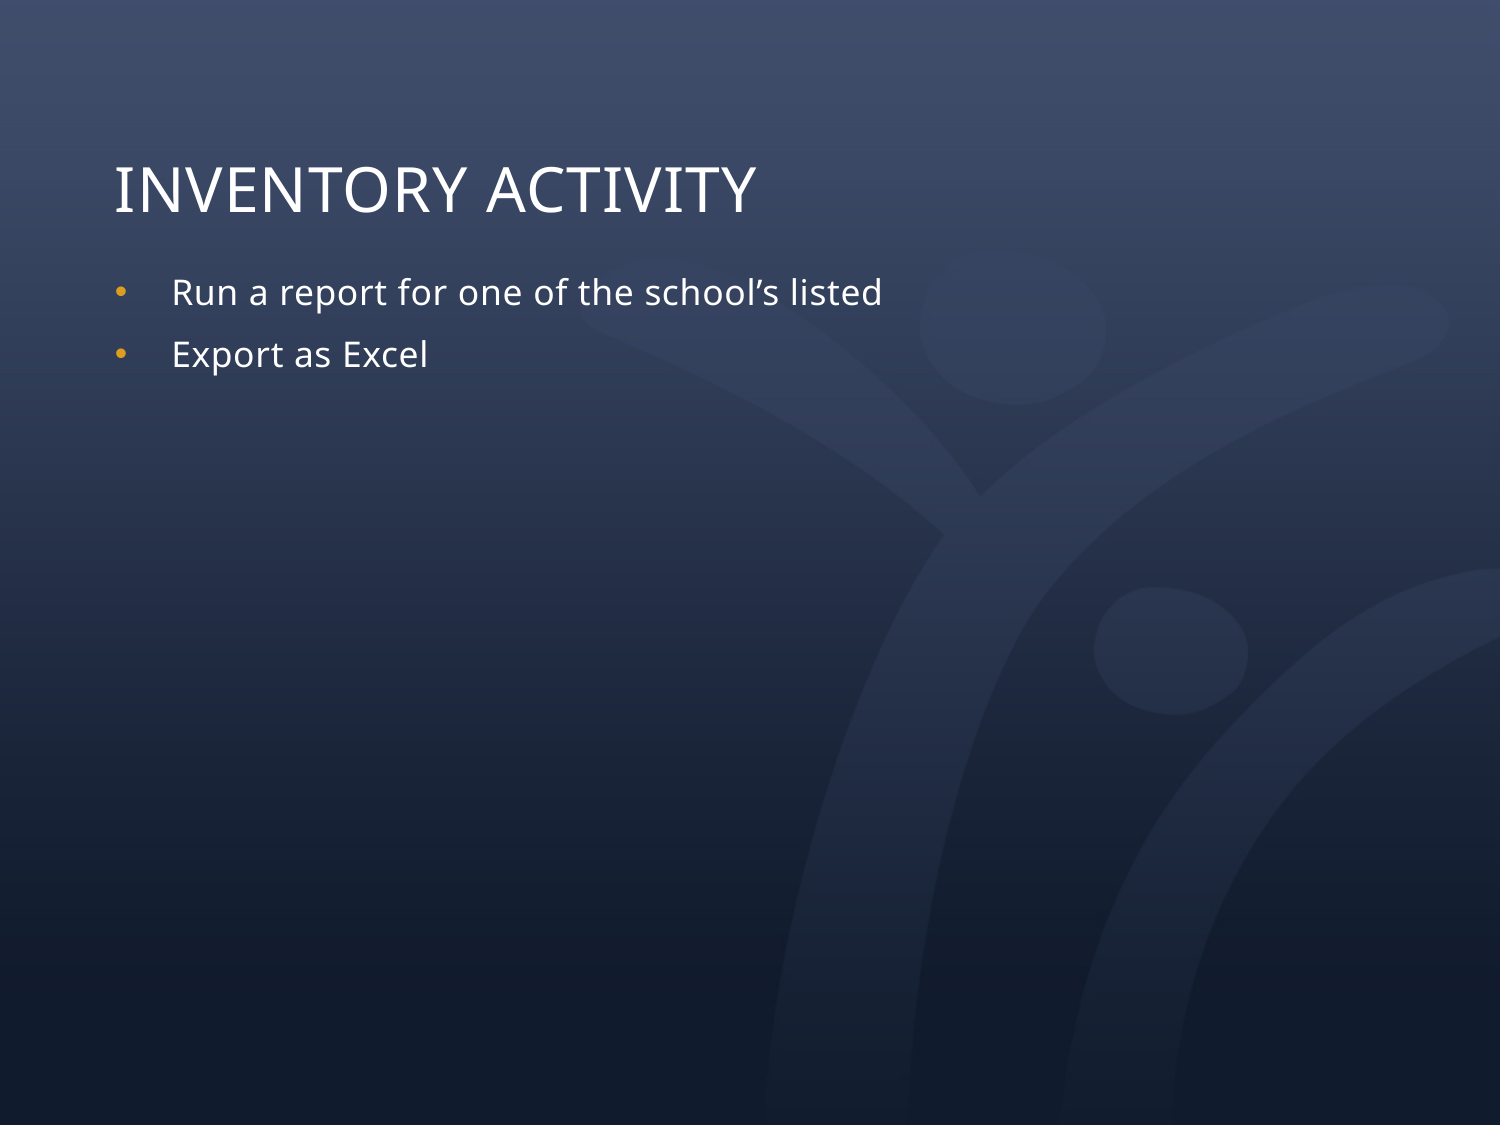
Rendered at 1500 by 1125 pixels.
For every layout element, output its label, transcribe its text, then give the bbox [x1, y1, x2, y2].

title Inventory Activity [99, 45, 1400, 233]
list Run a report for one of the school’s listed Export as Excel [99, 262, 1400, 938]
picture [0, 0, 1500, 1125]
